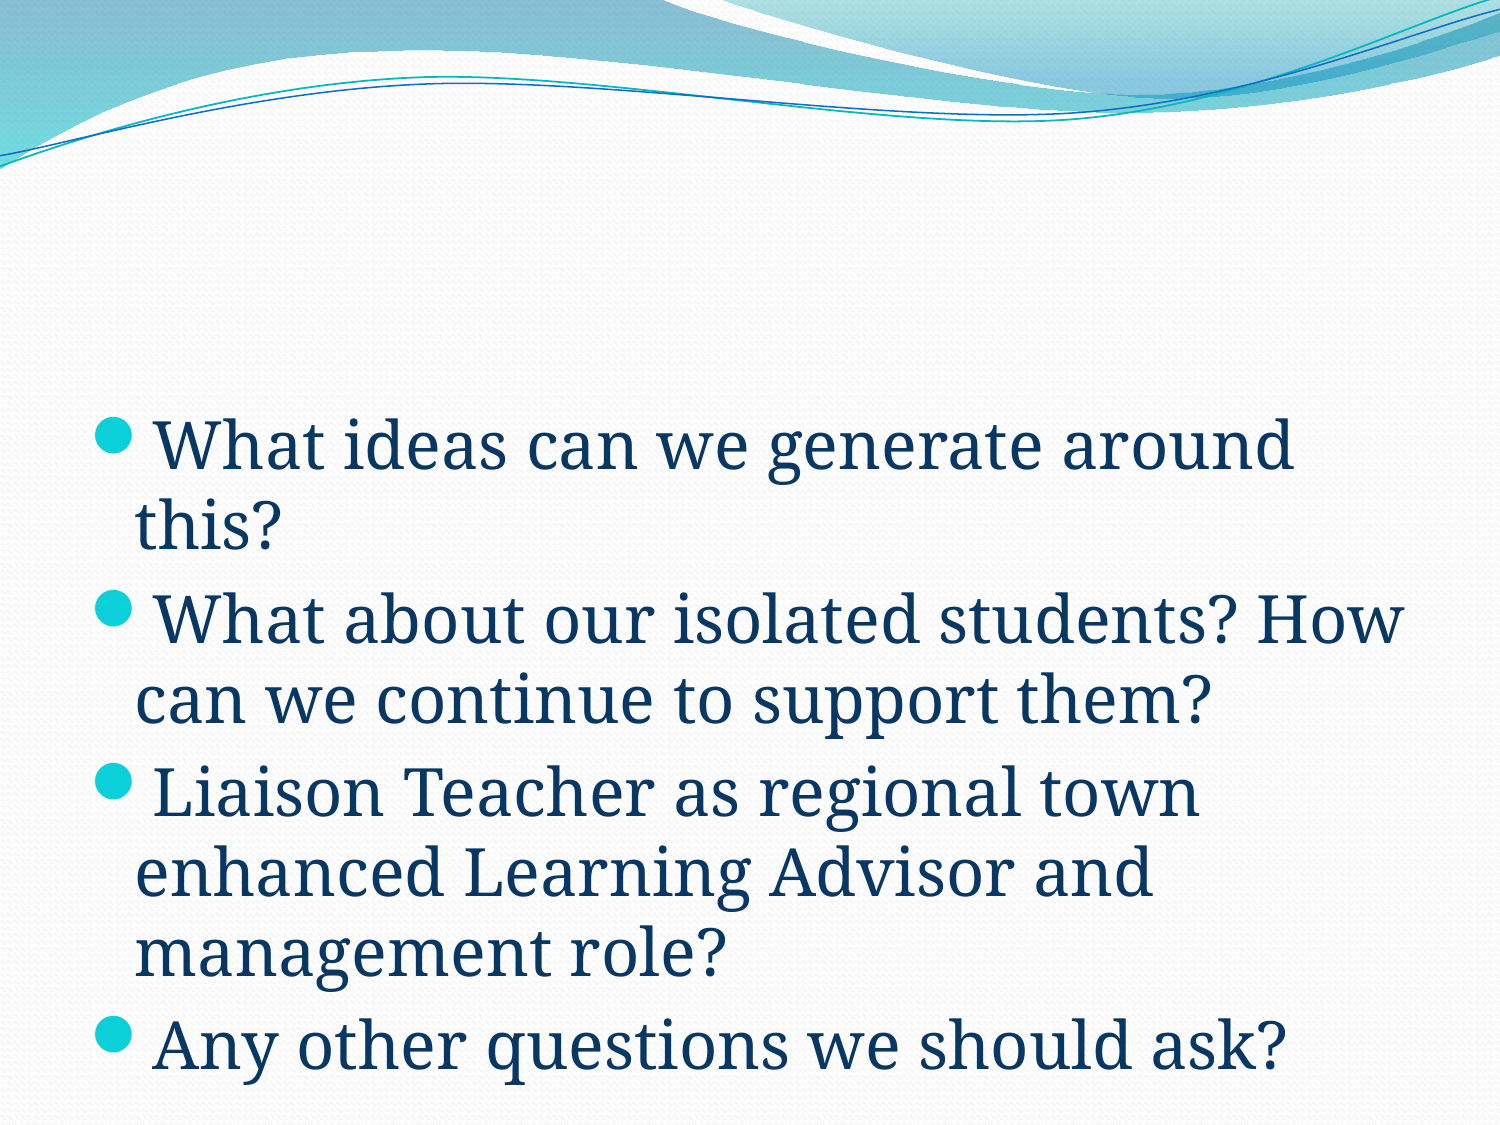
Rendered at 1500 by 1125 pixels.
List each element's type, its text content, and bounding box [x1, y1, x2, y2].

list What ideas can we generate around this? What about our isolated students? How can we continue to support them? Liaison Teacher as regional town enhanced Learning Advisor and management role? Any other questions we should ask? [75, 317, 1425, 1038]
